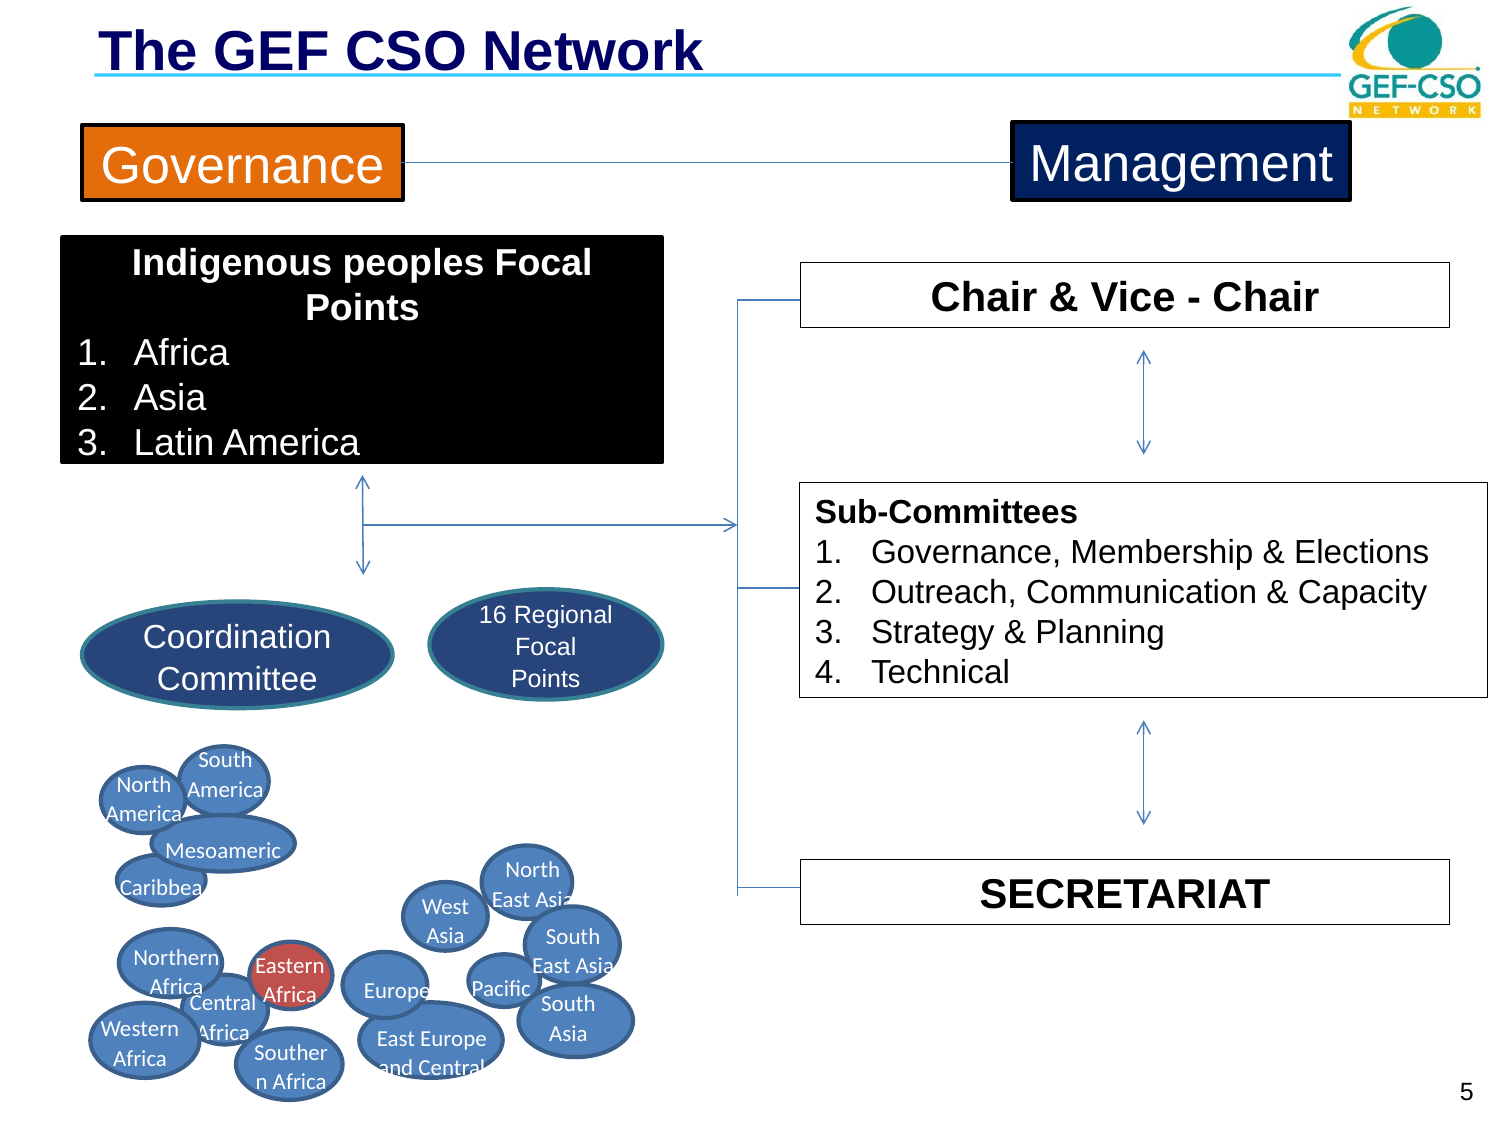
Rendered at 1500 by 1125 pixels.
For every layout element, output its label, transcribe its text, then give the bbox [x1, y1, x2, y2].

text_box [62, 121, 1488, 1101]
picture [1341, 0, 1488, 121]
text_box The GEF CSO Network [98, 24, 881, 83]
